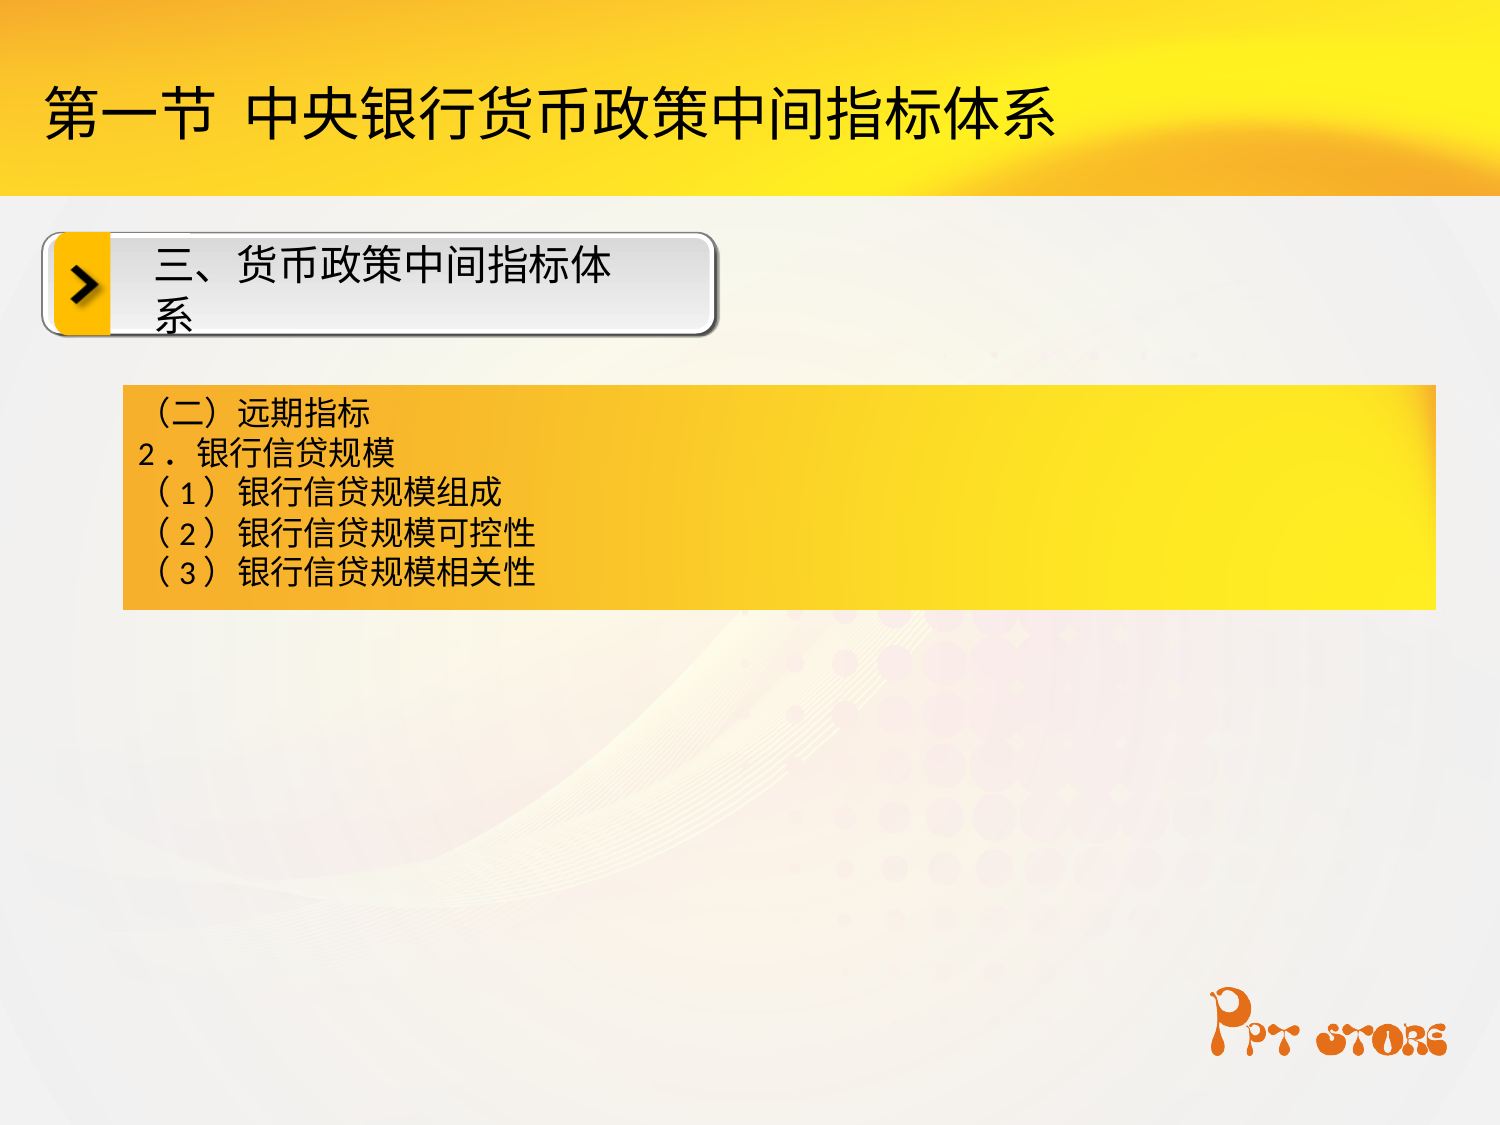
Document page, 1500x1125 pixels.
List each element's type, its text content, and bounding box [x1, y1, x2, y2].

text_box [123, 385, 1436, 610]
title 第一节 中央银行货币政策中间指标体系 [0, 54, 1227, 171]
picture [0, 0, 1500, 1125]
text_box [40, 231, 718, 349]
